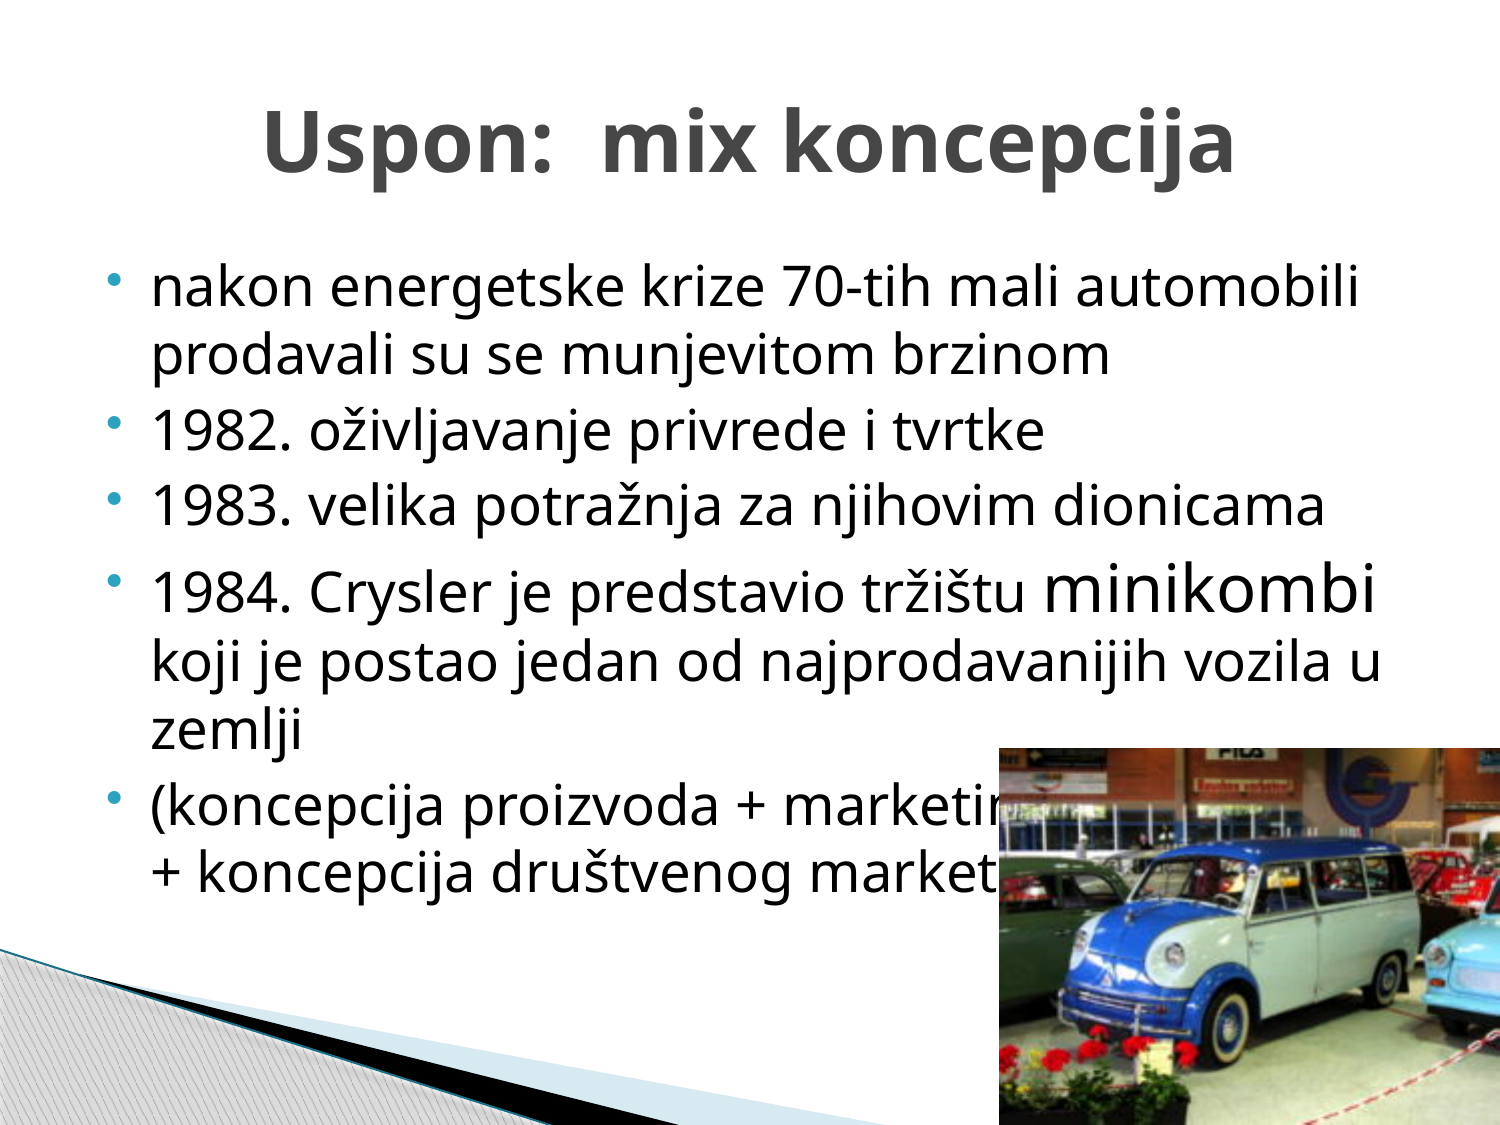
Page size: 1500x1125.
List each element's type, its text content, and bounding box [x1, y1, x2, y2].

title Uspon: mix koncepcija [75, 45, 1425, 233]
list nakon energetske krize 70-tih mali automobili prodavali su se munjevitom brzinom 1982. oživljavanje privrede i tvrtke 1983. velika potražnja za njihovim dionicama 1984. Crysler je predstavio tržištu minikombi koji je postao jedan od najprodavanijih vozila u zemlji (koncepcija proizvoda + marketinška koncepcija + koncepcija društvenog marketinga) [74, 242, 1426, 986]
picture [999, 748, 1500, 1125]
